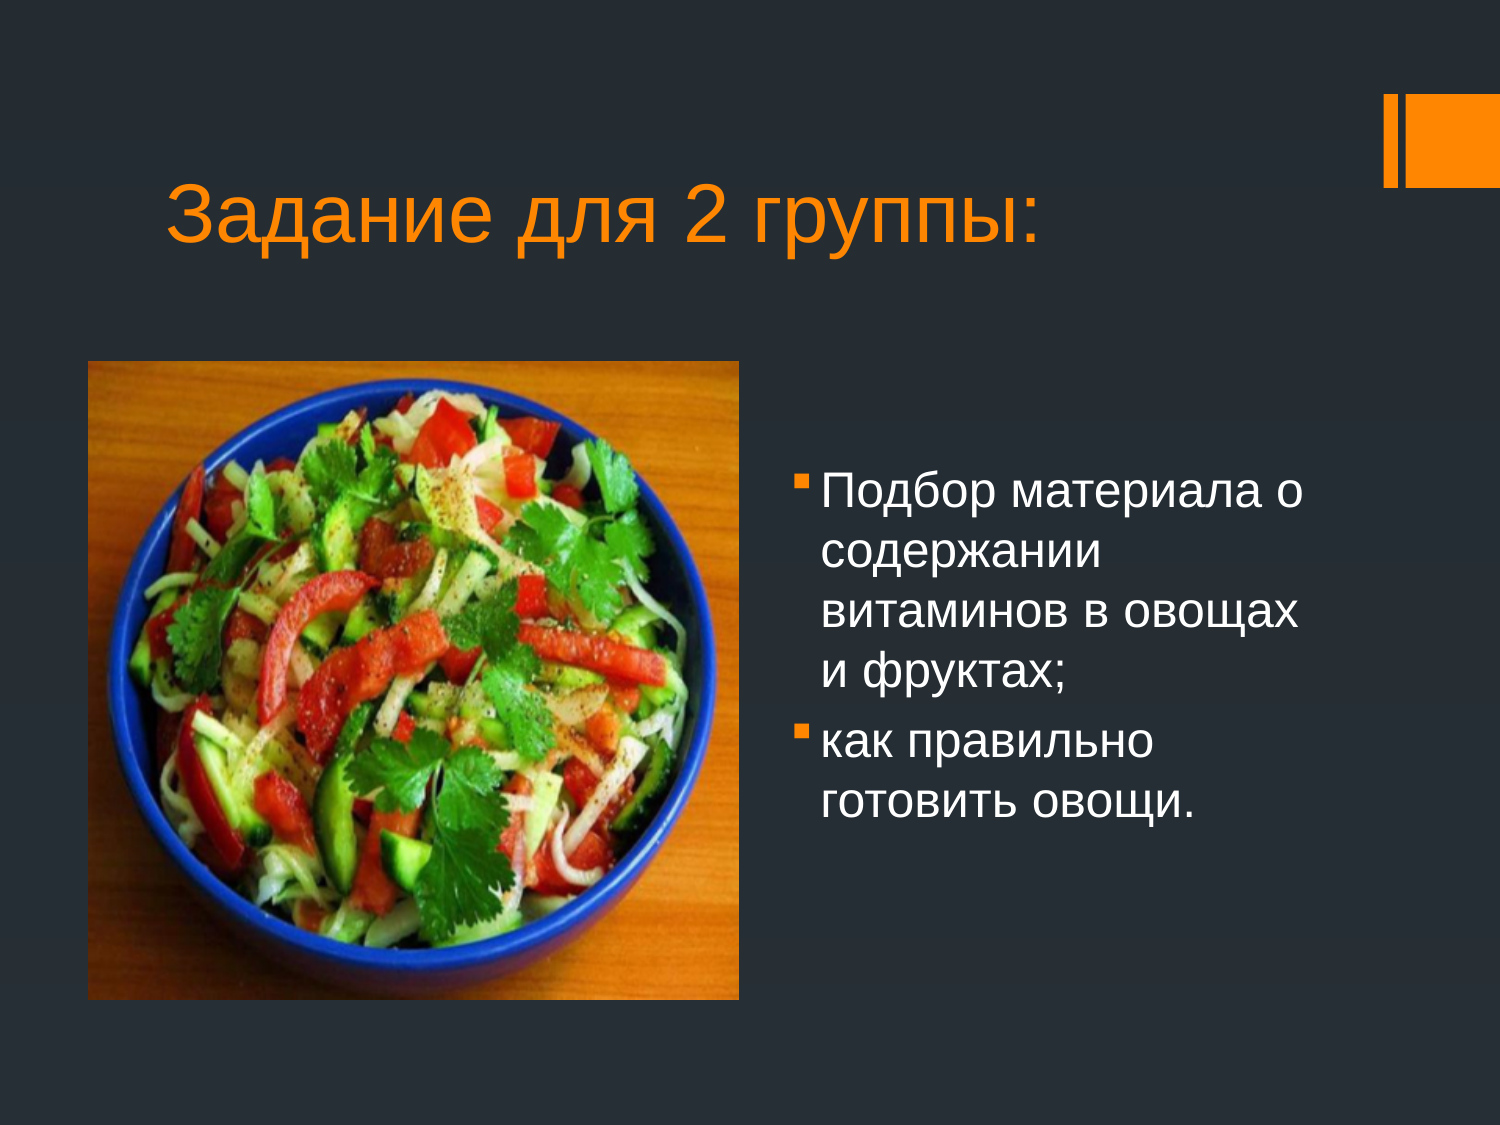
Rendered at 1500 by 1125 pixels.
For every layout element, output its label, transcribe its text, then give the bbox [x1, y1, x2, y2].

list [87, 361, 739, 1001]
list Подбор материала о содержании витаминов в овощах и фруктах; как правильно готовить овощи. [768, 450, 1353, 1040]
title Задание для 2 группы: [150, 54, 1350, 268]
